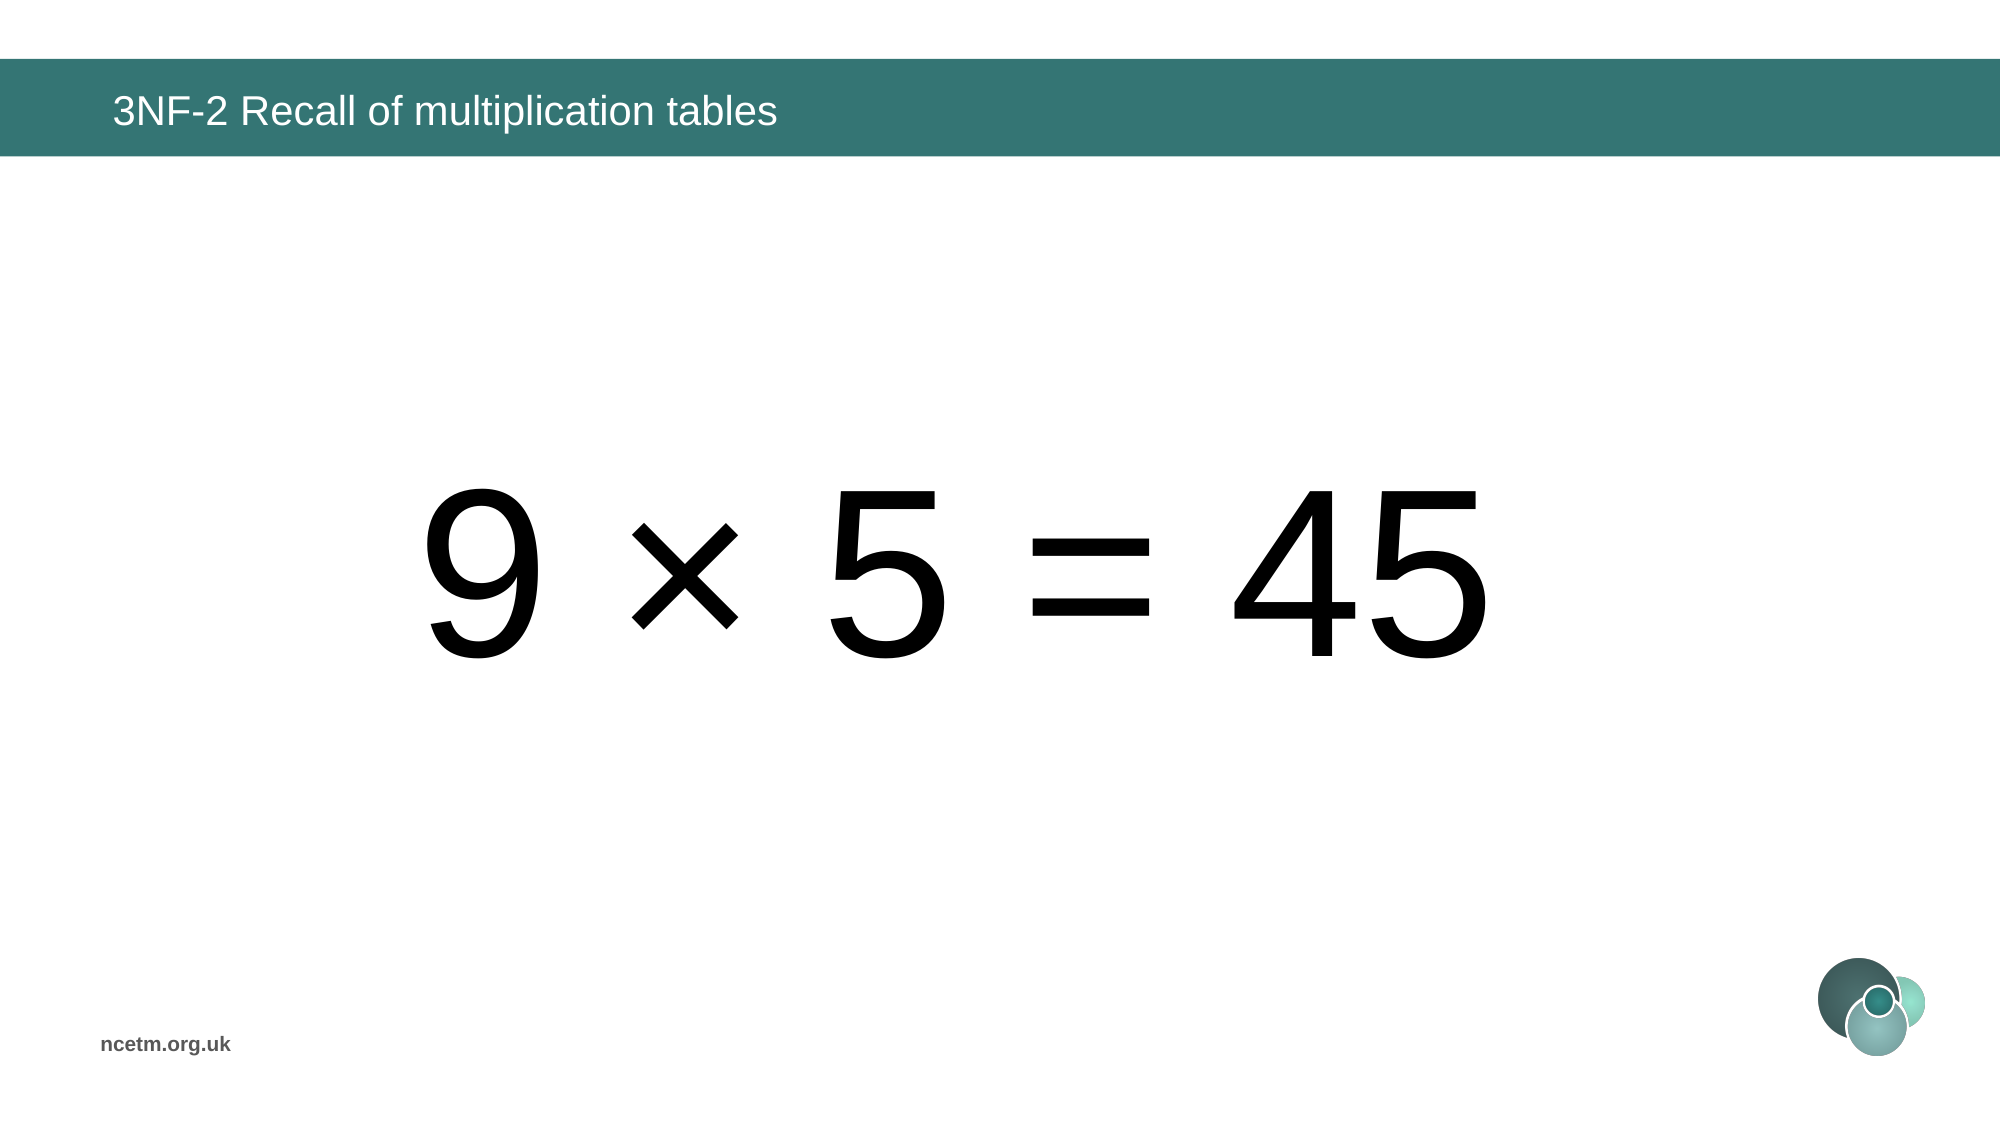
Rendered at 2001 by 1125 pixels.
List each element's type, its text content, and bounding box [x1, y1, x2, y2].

text_box 45 [1214, 409, 1511, 712]
title 3NF-2 Recall of multiplication tables [97, 76, 1945, 147]
text_box 9 × 5 = [401, 409, 1214, 712]
picture [1818, 958, 1925, 1056]
